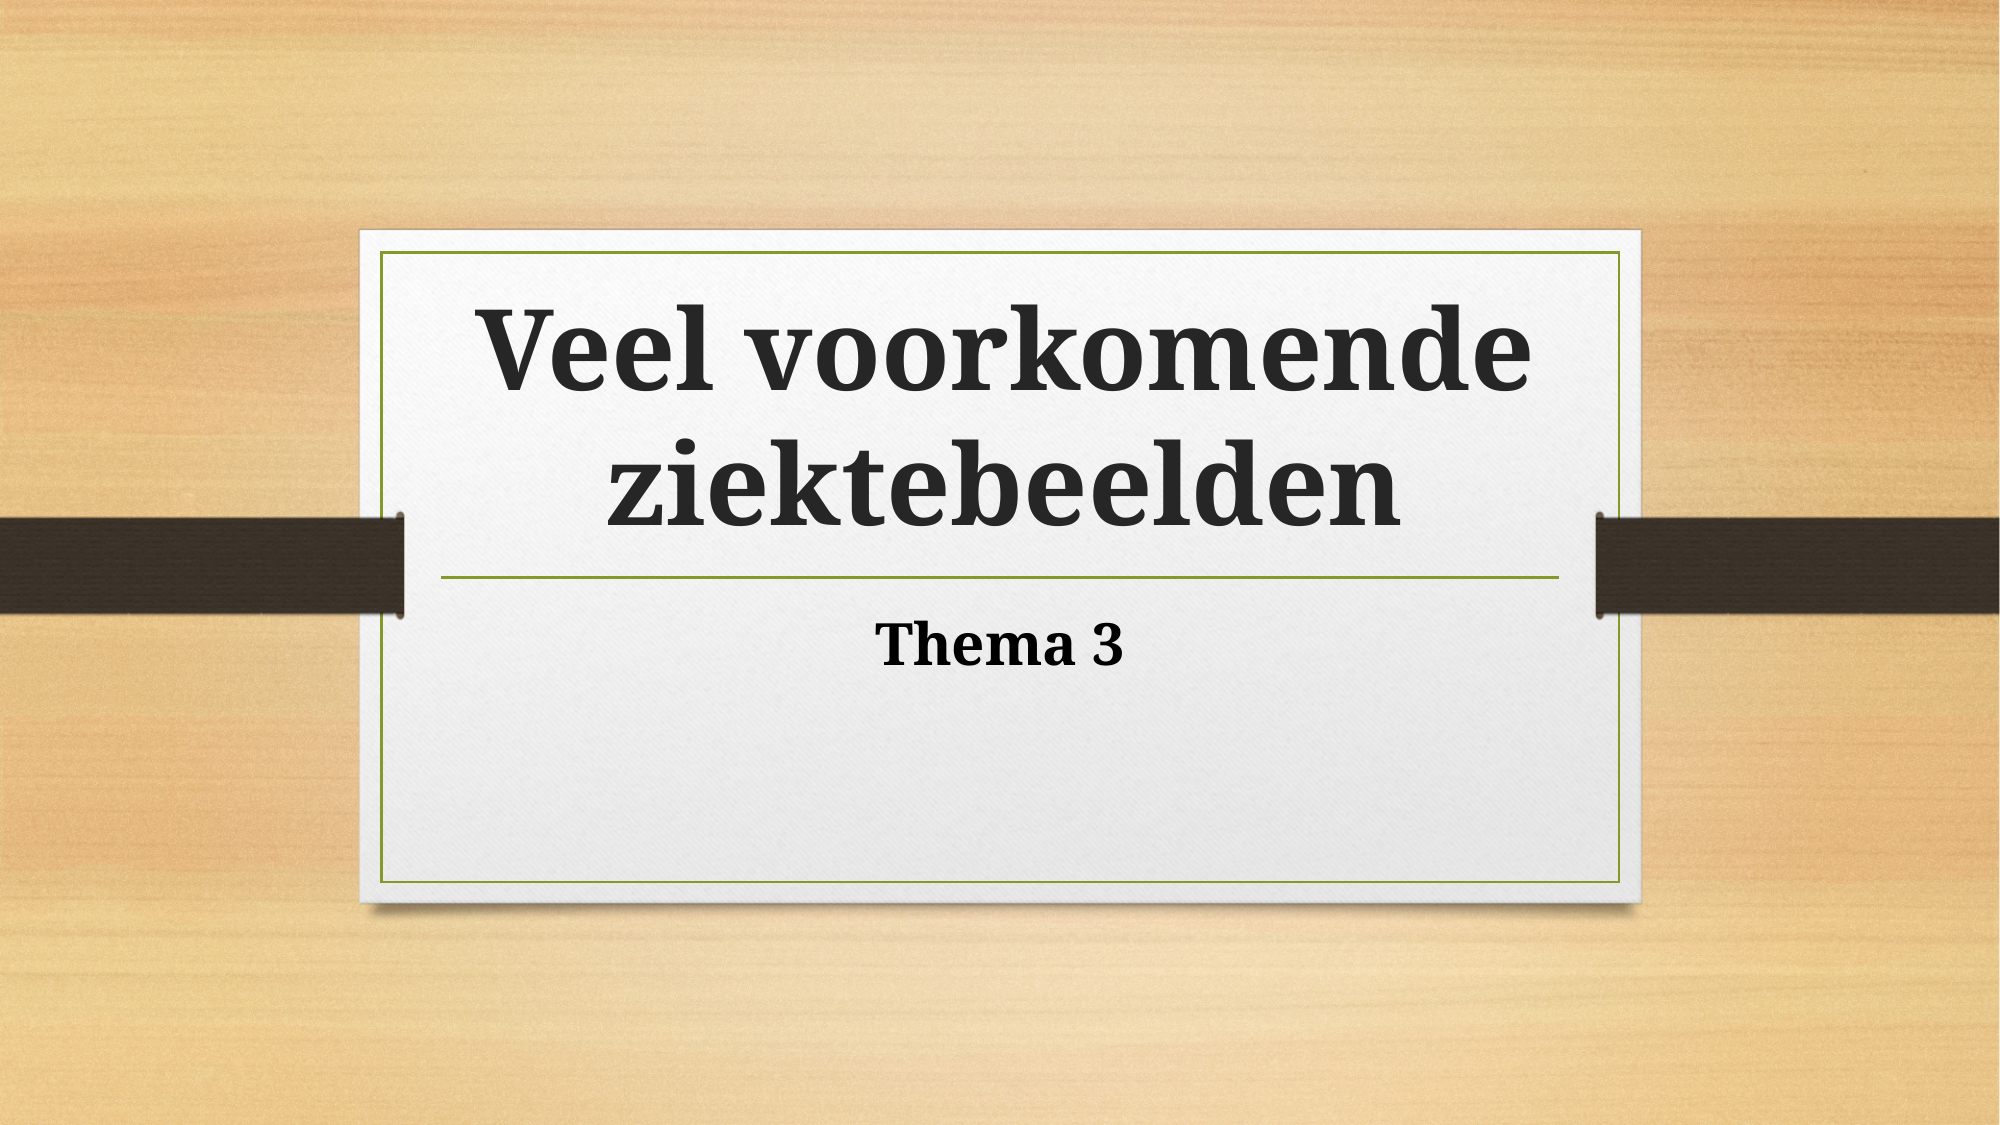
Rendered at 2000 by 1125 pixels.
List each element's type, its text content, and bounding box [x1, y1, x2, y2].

subtitle Thema 3 [441, 600, 1560, 817]
picture [0, 0, 2000, 1125]
title Veel voorkomende ziektebeelden [397, 306, 1614, 556]
